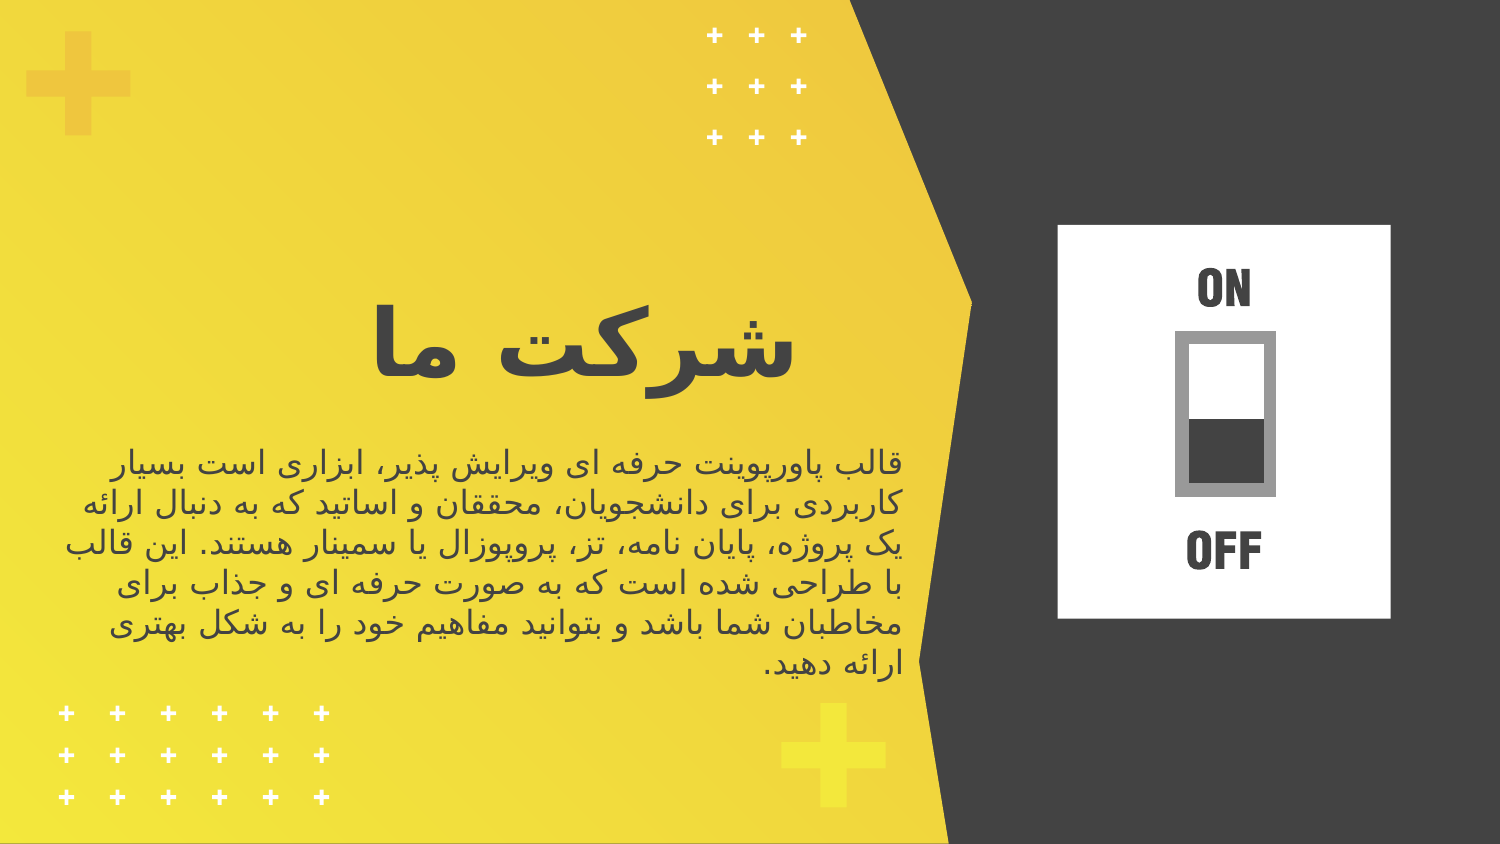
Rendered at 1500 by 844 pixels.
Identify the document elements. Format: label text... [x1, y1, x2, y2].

subtitle قالب پاورپوینت حرفه ای ویرایش پذیر، ابزاری است بسیار کاربردی برای دانشجویان، محققان و اساتید که به دنبال ارائه یک پروژه، پایان نامه، تز، پروپوزال یا سمینار هستند. این قالب با طراحی شده است که به صورت حرفه ای و جذاب برای مخاطبان شما باشد و بتوانید مفاهیم خود را به شکل بهتری ارائه دهید. [44, 426, 920, 575]
title شرکت ما [294, 269, 876, 408]
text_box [1057, 224, 1391, 619]
